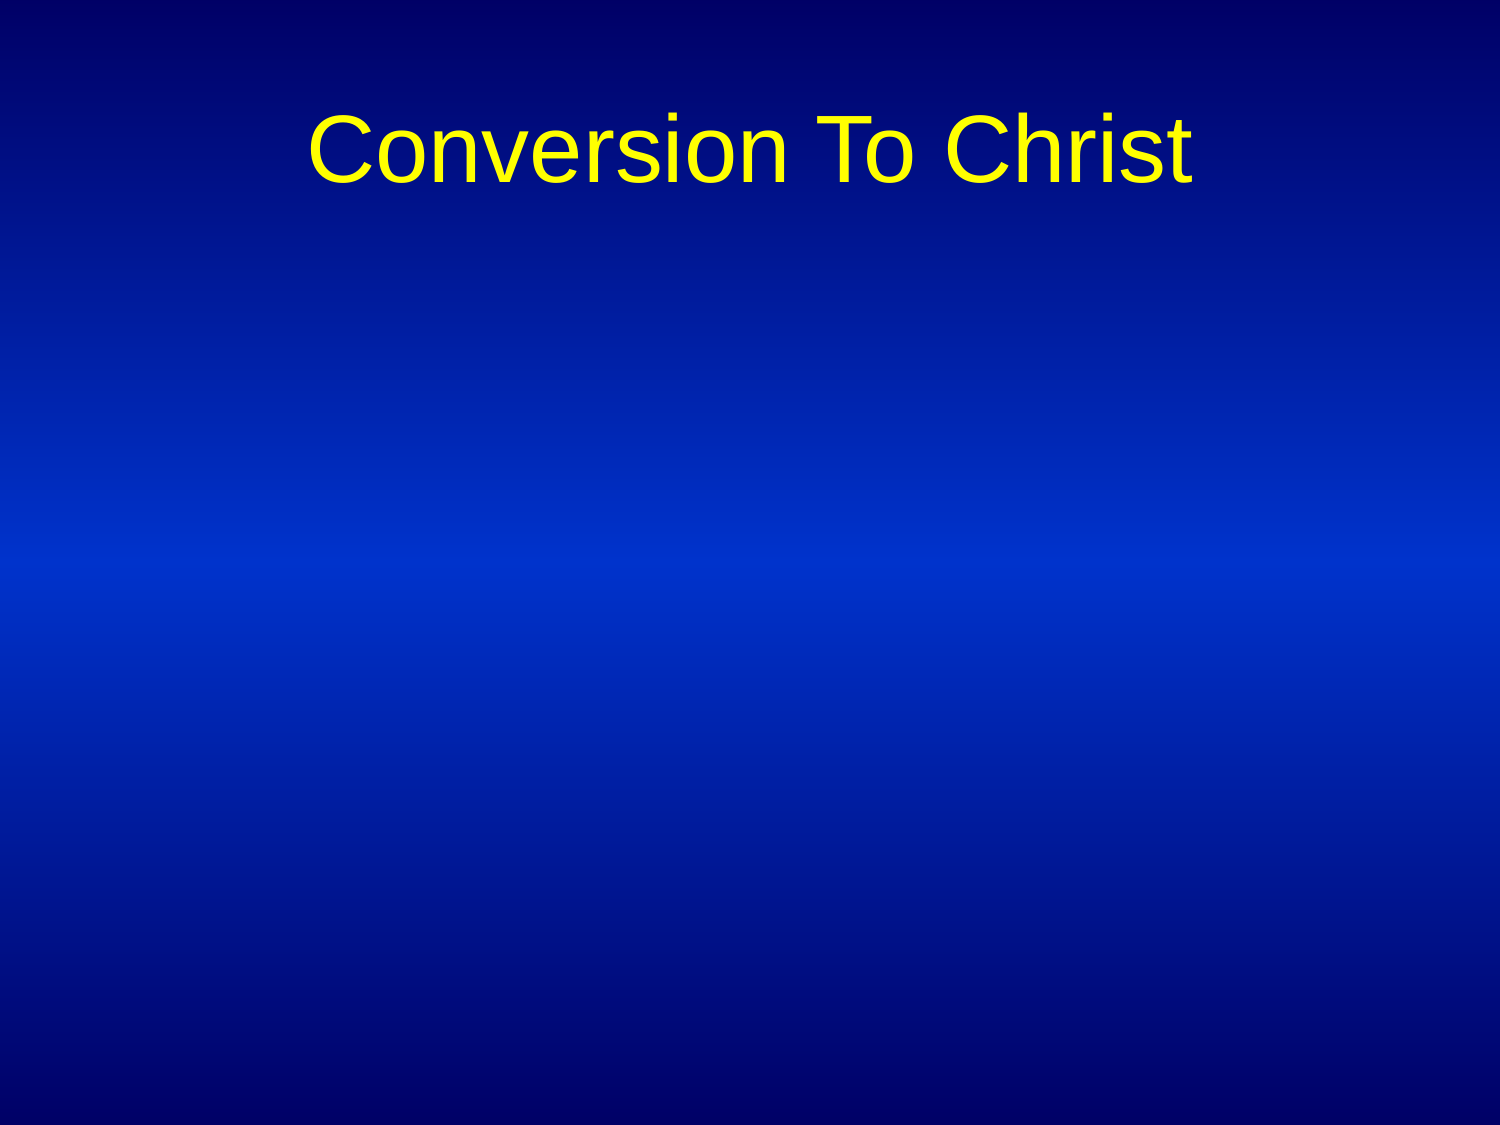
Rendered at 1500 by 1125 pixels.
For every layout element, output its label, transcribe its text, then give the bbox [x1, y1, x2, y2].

title Conversion To Christ [37, 50, 1463, 238]
